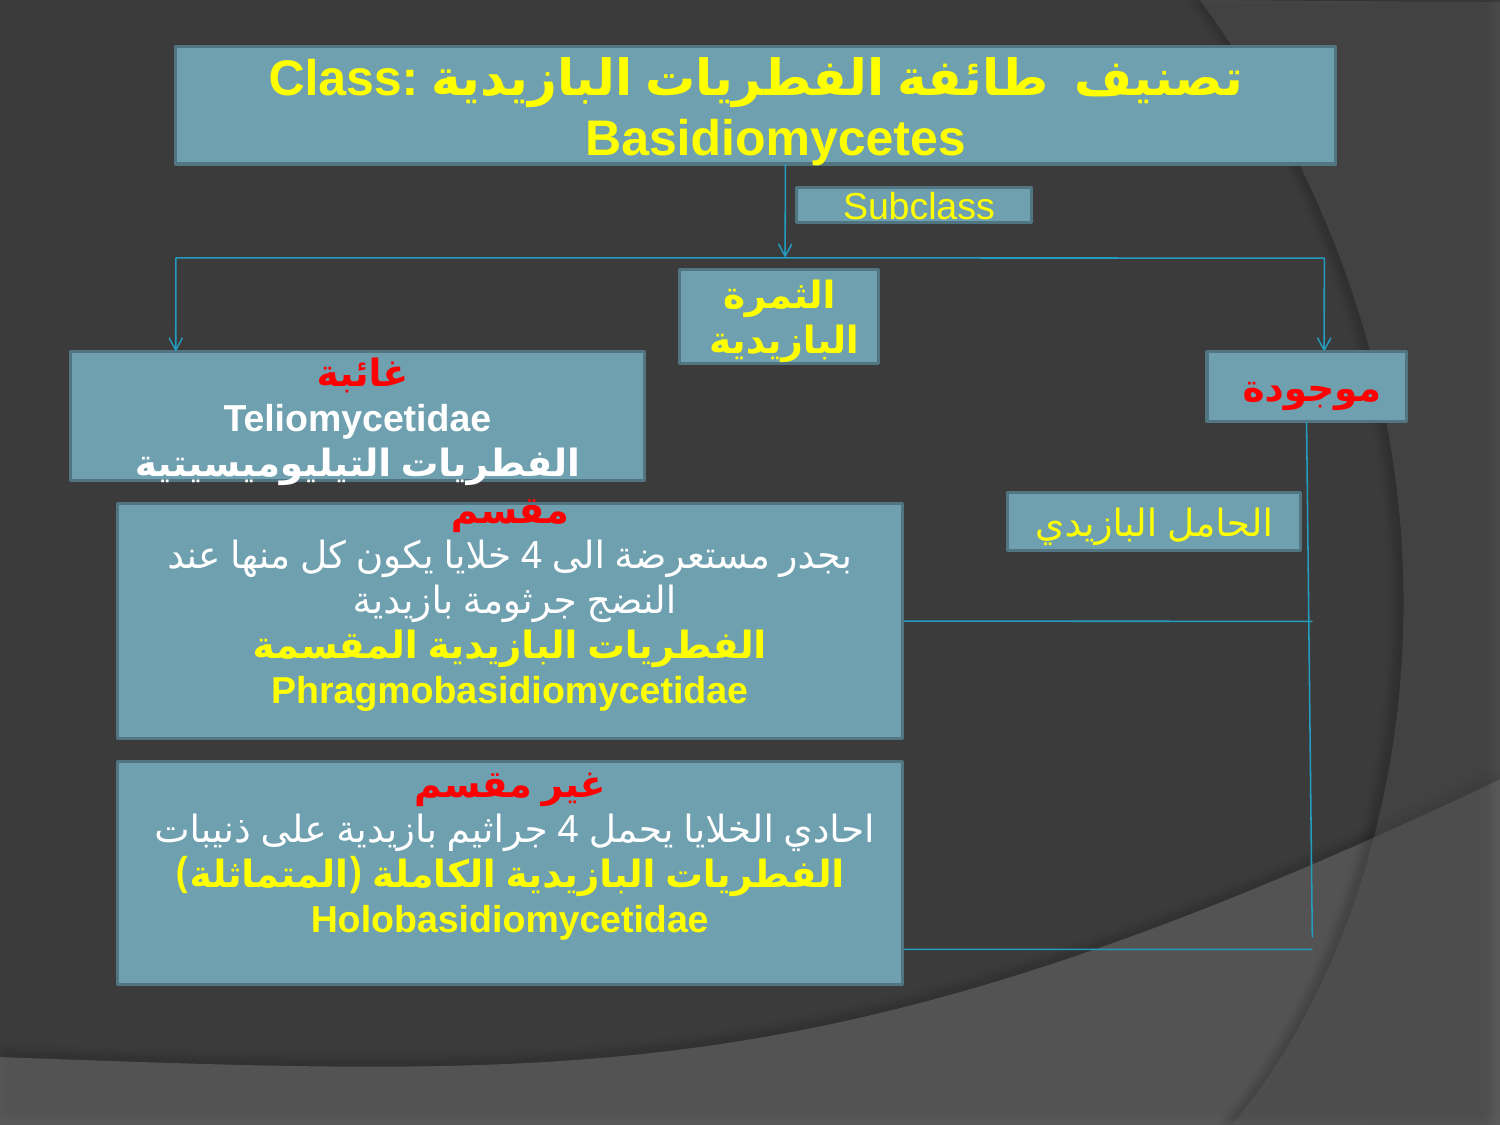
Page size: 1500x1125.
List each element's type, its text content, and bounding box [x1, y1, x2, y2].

text_box مقسم بجدر مستعرضة الى 4 خلايا يكون كل منها عند النضج جرثومة بازيدية الفطريات البازيدية المقسمة Phragmobasidiomycetidae [116, 502, 904, 740]
text_box موجودة [1205, 350, 1408, 423]
text_box غير مقسم احادي الخلايا يحمل 4 جراثيم بازيدية على ذنيبات الفطريات البازيدية الكاملة (المتماثلة) Holobasidiomycetidae [116, 760, 904, 986]
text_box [1051, 676, 1500, 683]
text_box غائبة Teliomycetidae الفطريات التيليوميسيتية [69, 350, 646, 482]
text_box Subclass [795, 186, 1033, 224]
text_box الحامل البازيدي [1006, 491, 1302, 552]
text_box الثمرة البازيدية [678, 268, 880, 365]
text_box تصنيف طائفة الفطريات البازيدية Class: Basidiomycetes [174, 45, 1337, 166]
